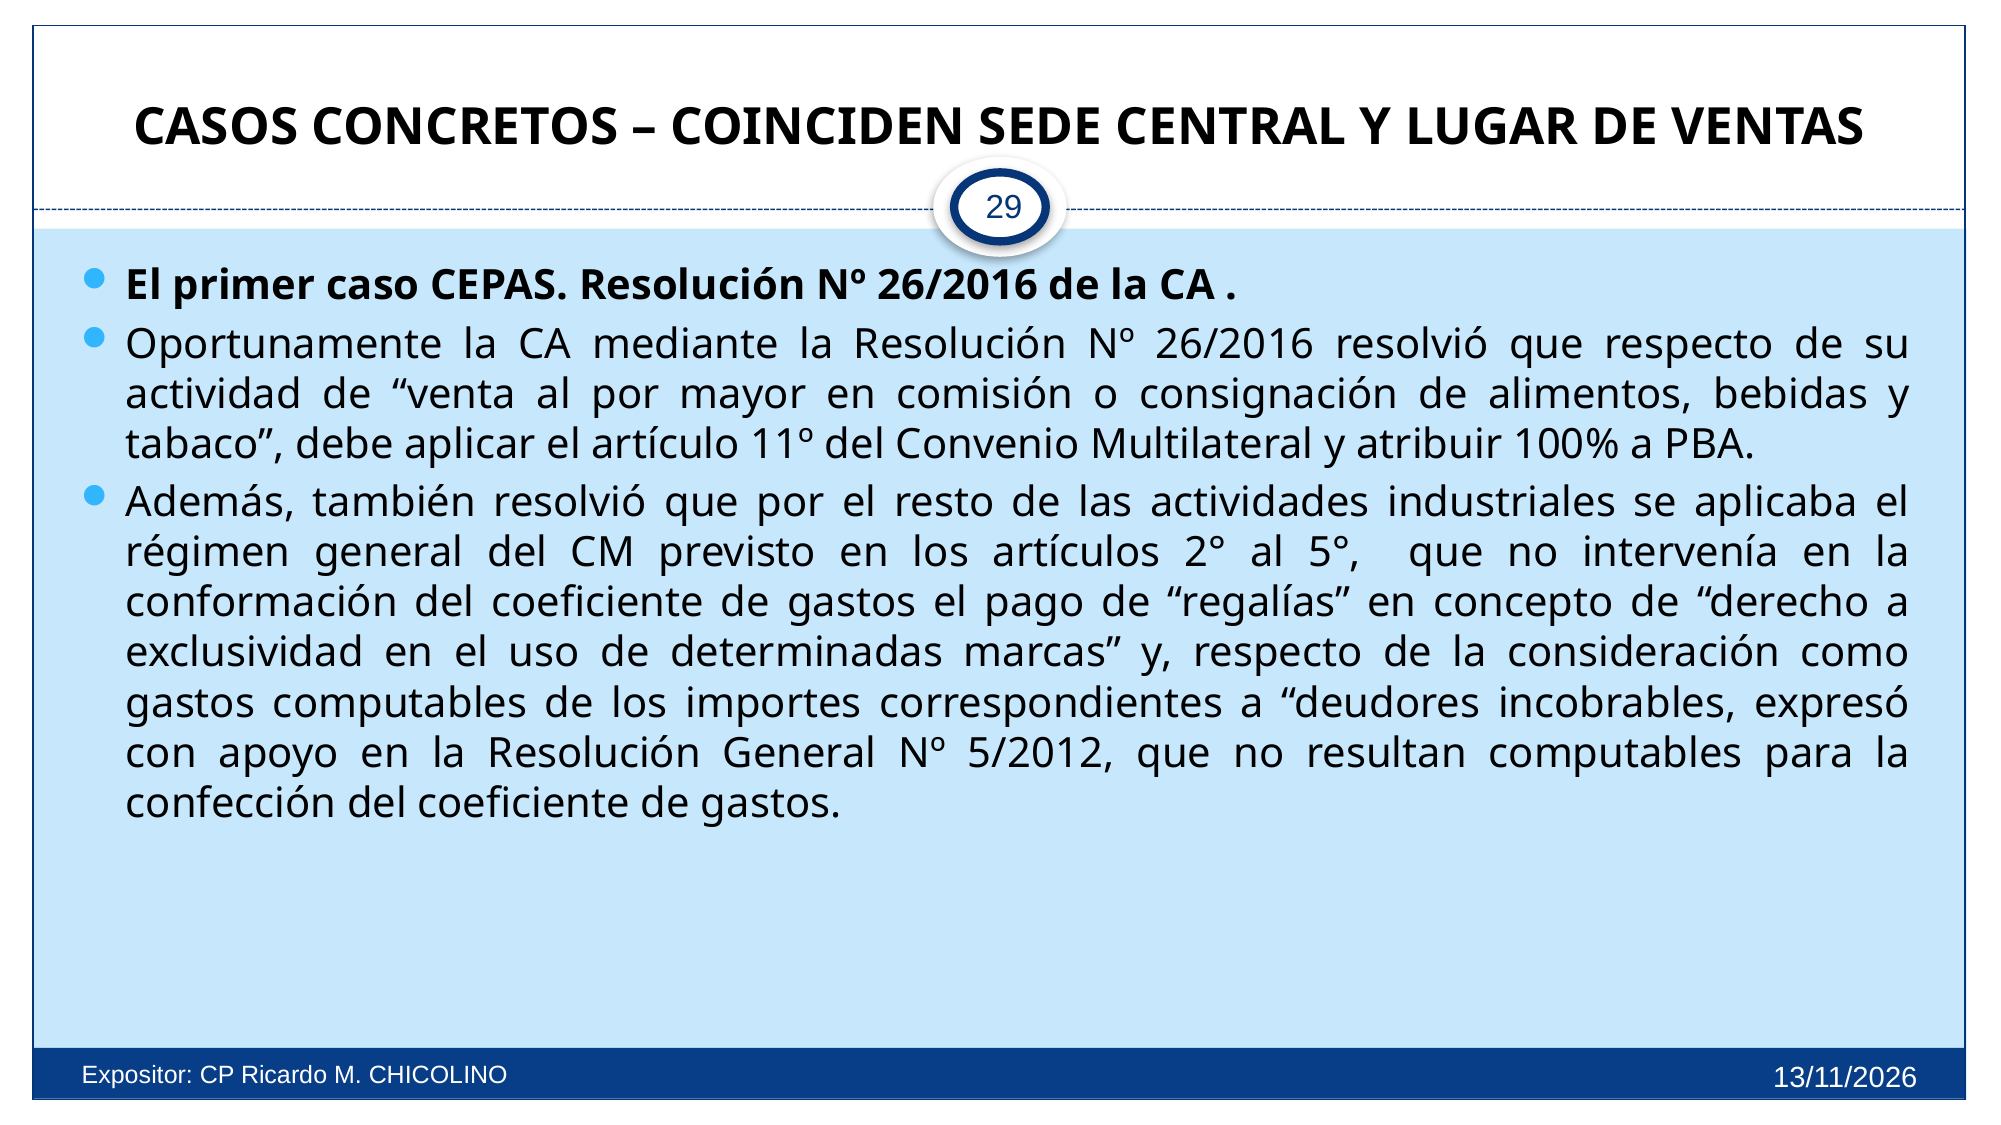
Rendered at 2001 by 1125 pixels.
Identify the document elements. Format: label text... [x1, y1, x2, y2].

slide_number 29 [954, 168, 1055, 241]
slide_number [1266, 1050, 1933, 1111]
title CASOS CONCRETOS – COINCIDEN SEDE CENTRAL Y LUGAR DE VENTAS [65, 37, 1933, 162]
list El primer caso CEPAS. Resolución Nº 26/2016 de la CA . Oportunamente la CA mediante la Resolución Nº 26/2016 resolvió que respecto de su actividad de “venta al por mayor en comisión o consignación de alimentos, bebidas y tabaco”, debe aplicar el artículo 11º del Convenio Multilateral y atribuir 100% a PBA. Además, también resolvió que por el resto de las actividades industriales se aplicaba el régimen general del CM previsto en los artículos 2° al 5°, que no intervenía en la conformación del coeficiente de gastos el pago de “regalías” en concepto de “derecho a exclusividad en el uso de determinadas marcas” y, respecto de la consideración como gastos computables de los importes correspondientes a “deudores incobrables, expresó con apoyo en la Resolución General Nº 5/2012, que no resultan computables para la confección del coeficiente de gastos. [66, 250, 1926, 1001]
footer Expositor: CP Ricardo M. CHICOLINO [66, 1051, 850, 1112]
